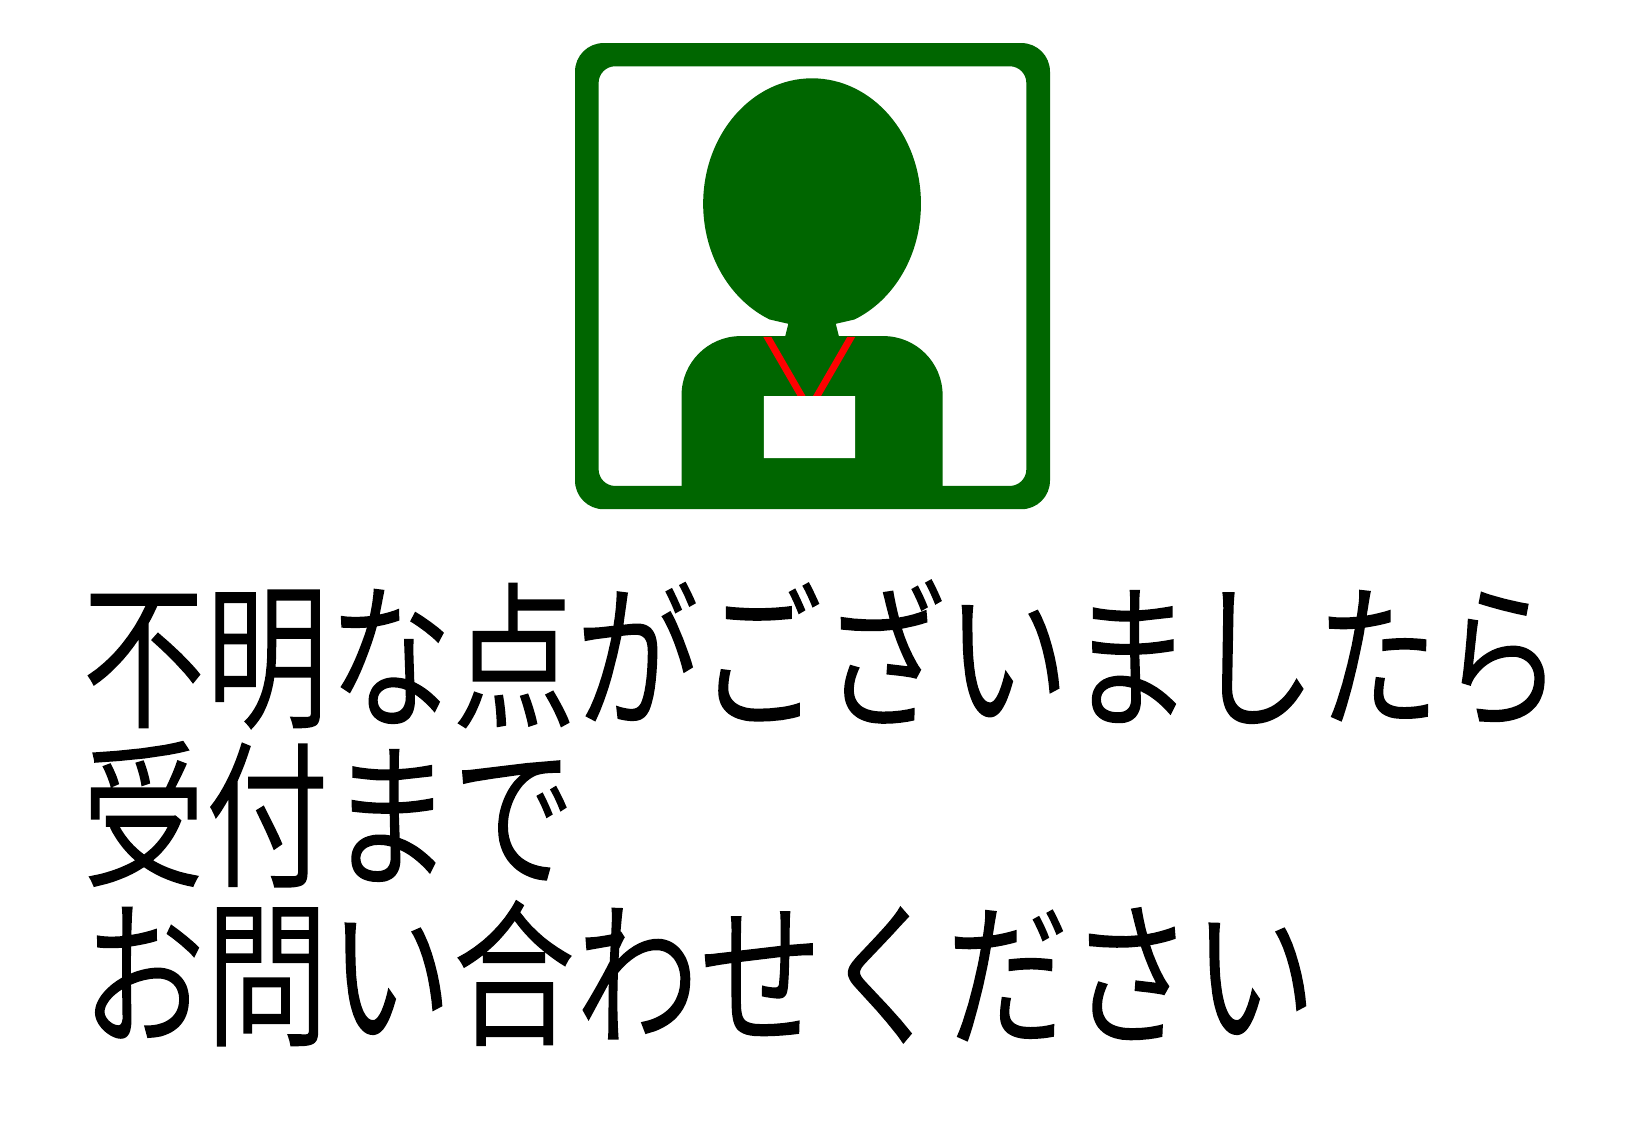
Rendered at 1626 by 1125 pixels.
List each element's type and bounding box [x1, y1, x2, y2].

text_box [574, 42, 1051, 510]
